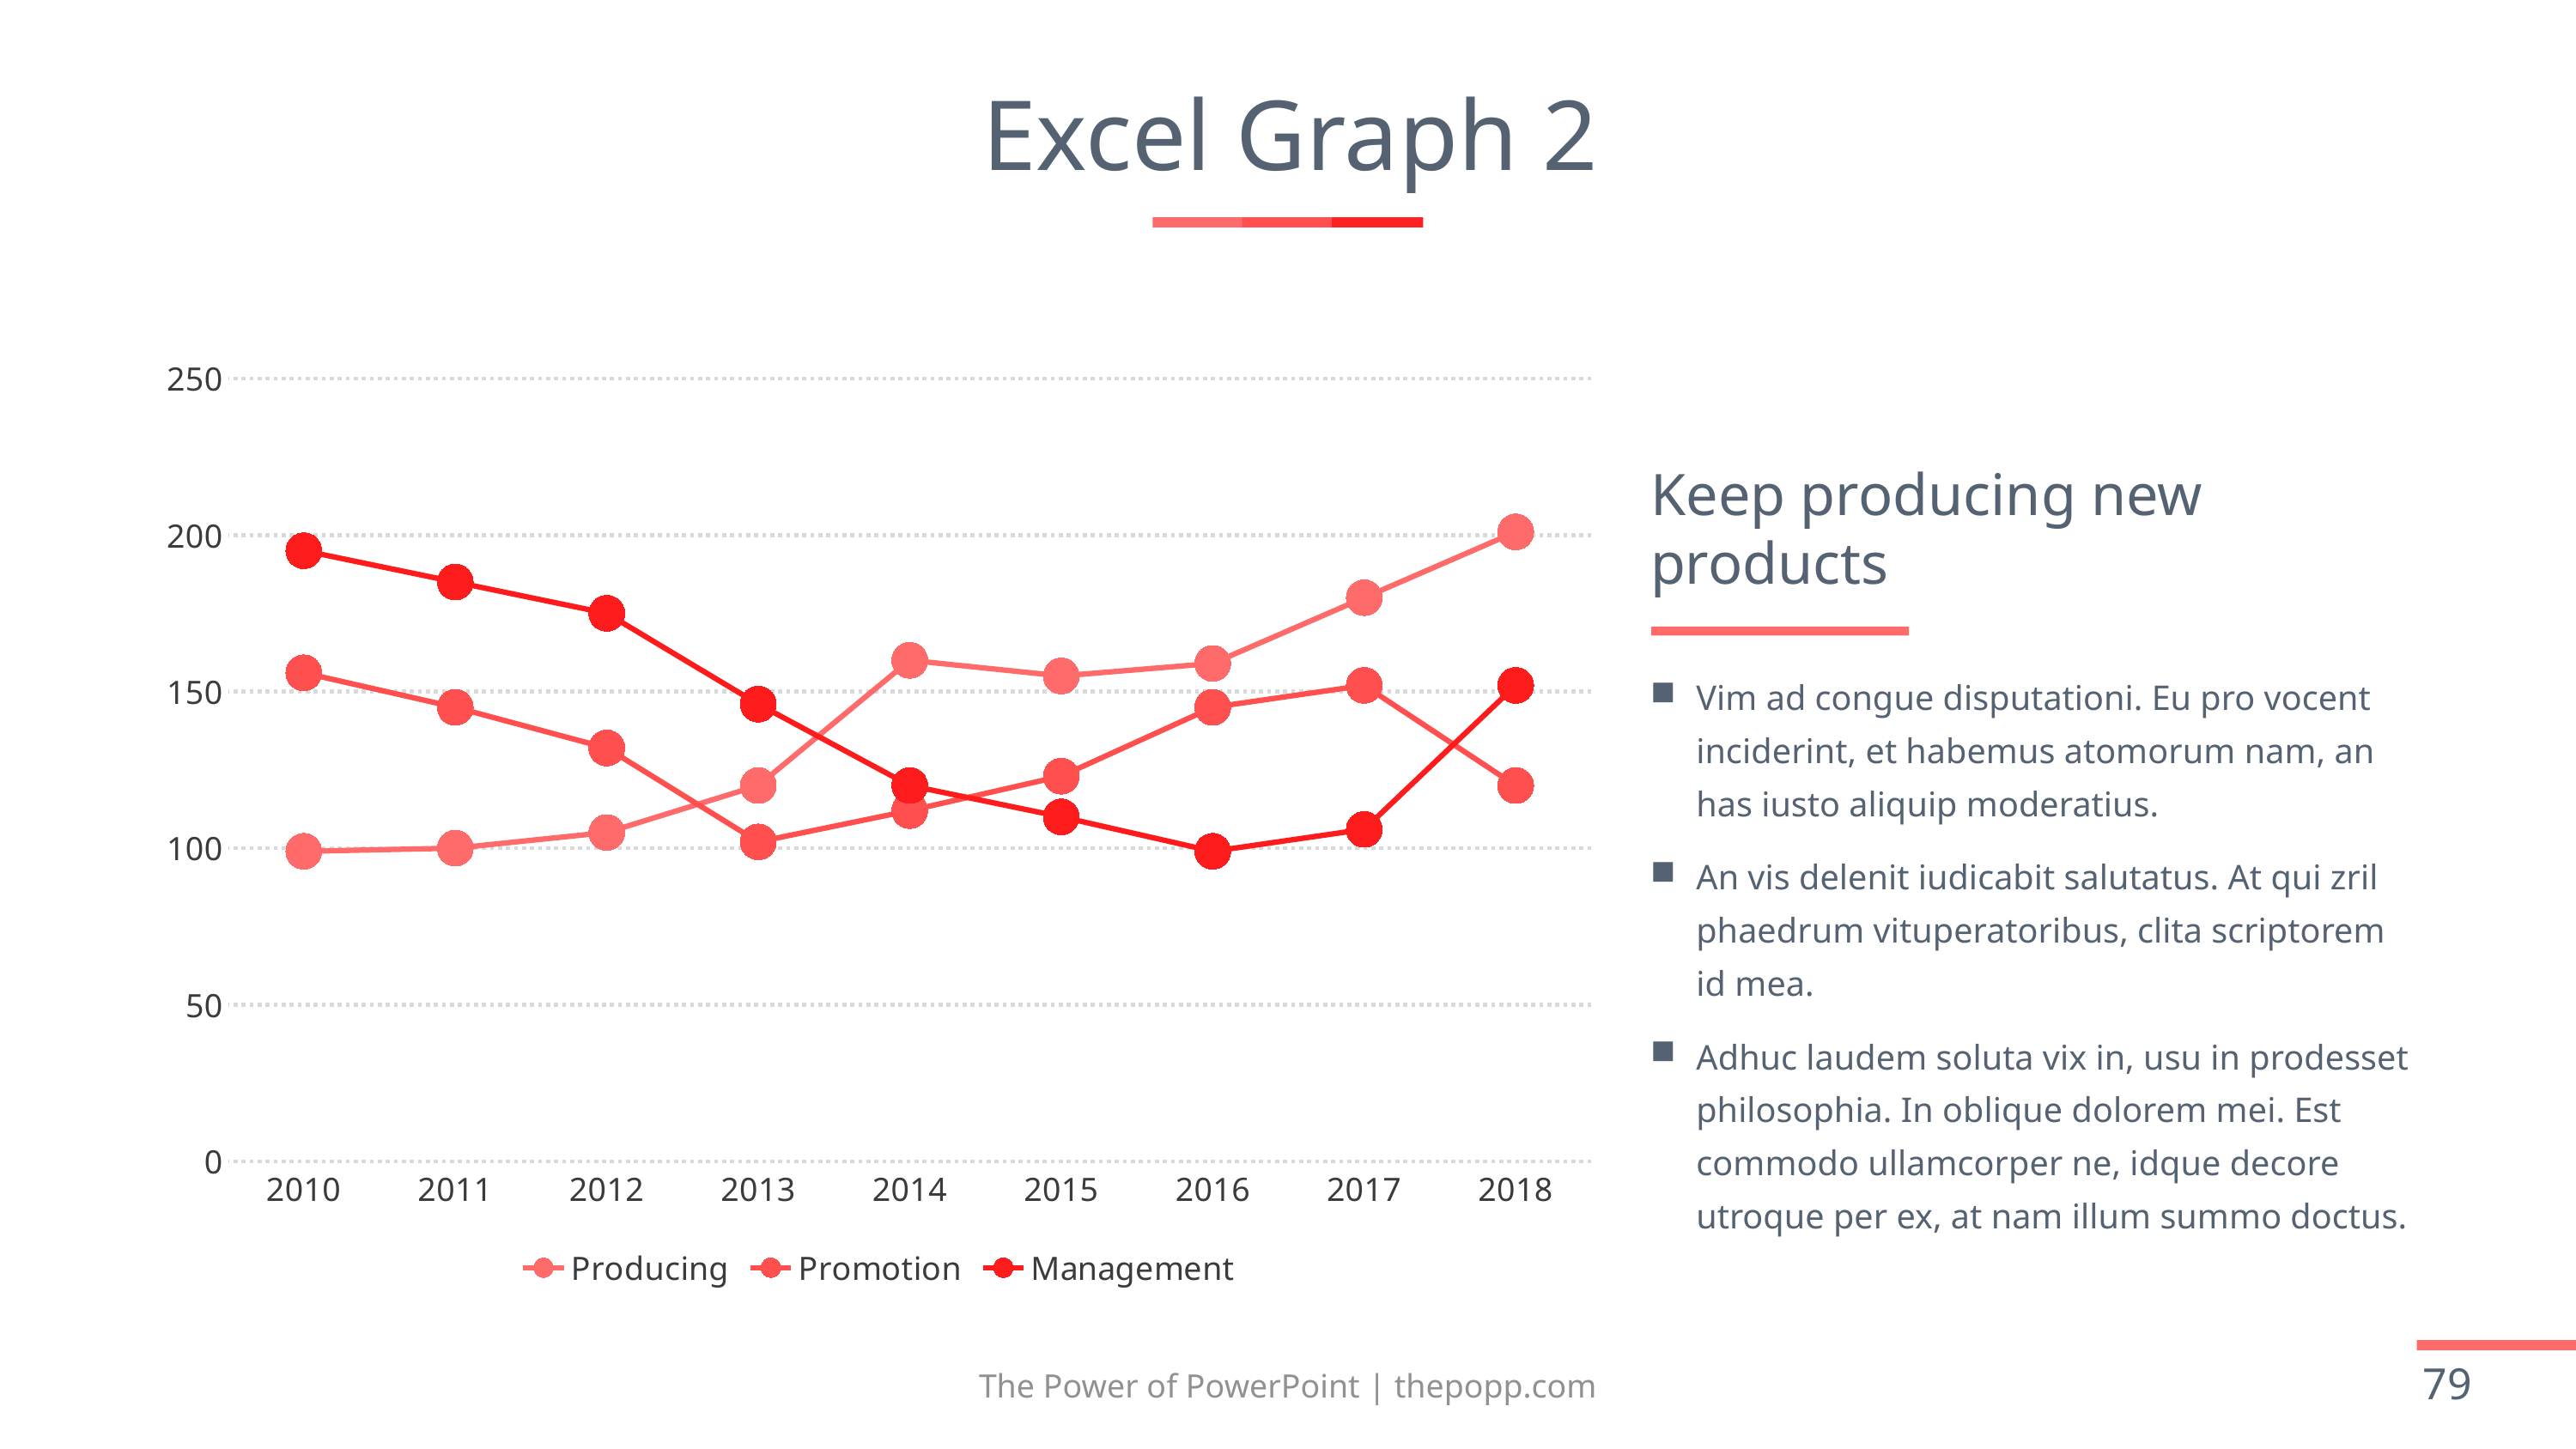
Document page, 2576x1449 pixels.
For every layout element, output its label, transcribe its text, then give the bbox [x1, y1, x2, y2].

text_box [1650, 626, 1910, 637]
title Excel Graph 2 [69, 49, 2512, 230]
footer The Power of PowerPoint | thepopp.com [853, 1349, 1723, 1427]
text_box Keep producing new products [1637, 427, 2427, 602]
slide_number 79 [2409, 1351, 2576, 1421]
text_box Vim ad congue disputationi. Eu pro vocent inciderint, et habemus atomorum nam, an has iusto aliquip moderatius. An vis delenit iudicabit salutatus. At qui zril phaedrum vituperatoribus, clita scriptorem id mea. Adhuc laudem soluta vix in, usu in prodesset philosophia. In oblique dolorem mei. Est commodo ullamcorper ne, idque decore utroque per ex, at nam illum summo doctus. [1637, 658, 2427, 1297]
chart [137, 336, 1621, 1297]
